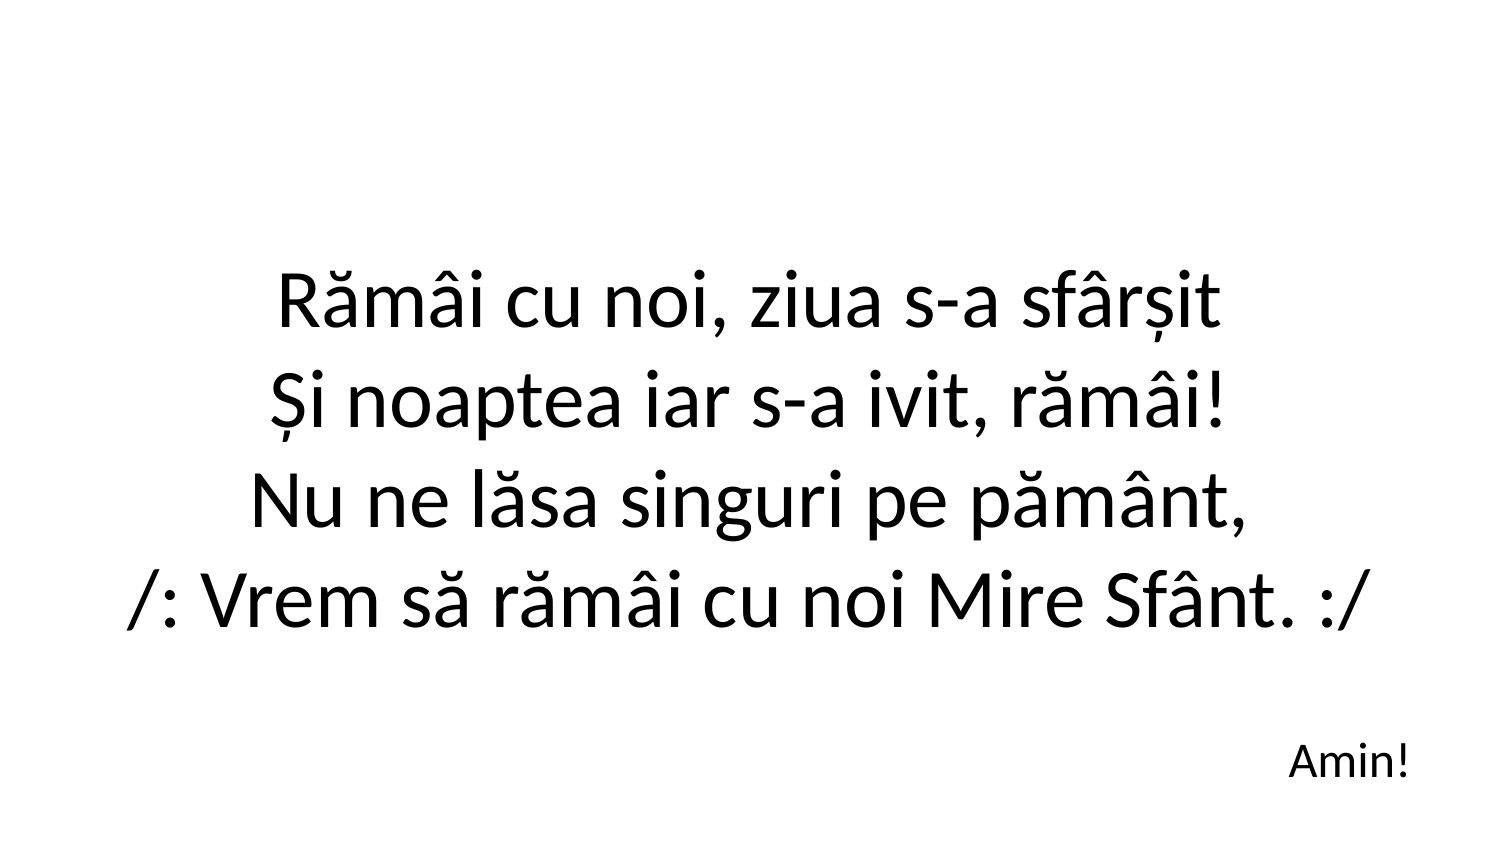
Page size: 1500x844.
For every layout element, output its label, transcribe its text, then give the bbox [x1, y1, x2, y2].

text_box Amin! [1273, 674, 1427, 795]
text_box Rămâi cu noi, ziua s-a sfârșit Și noaptea iar s-a ivit, rămâi! Nu ne lăsa singuri pe pământ, /: Vrem să rămâi cu noi Mire Sfânt. :/ [112, 192, 1388, 652]
